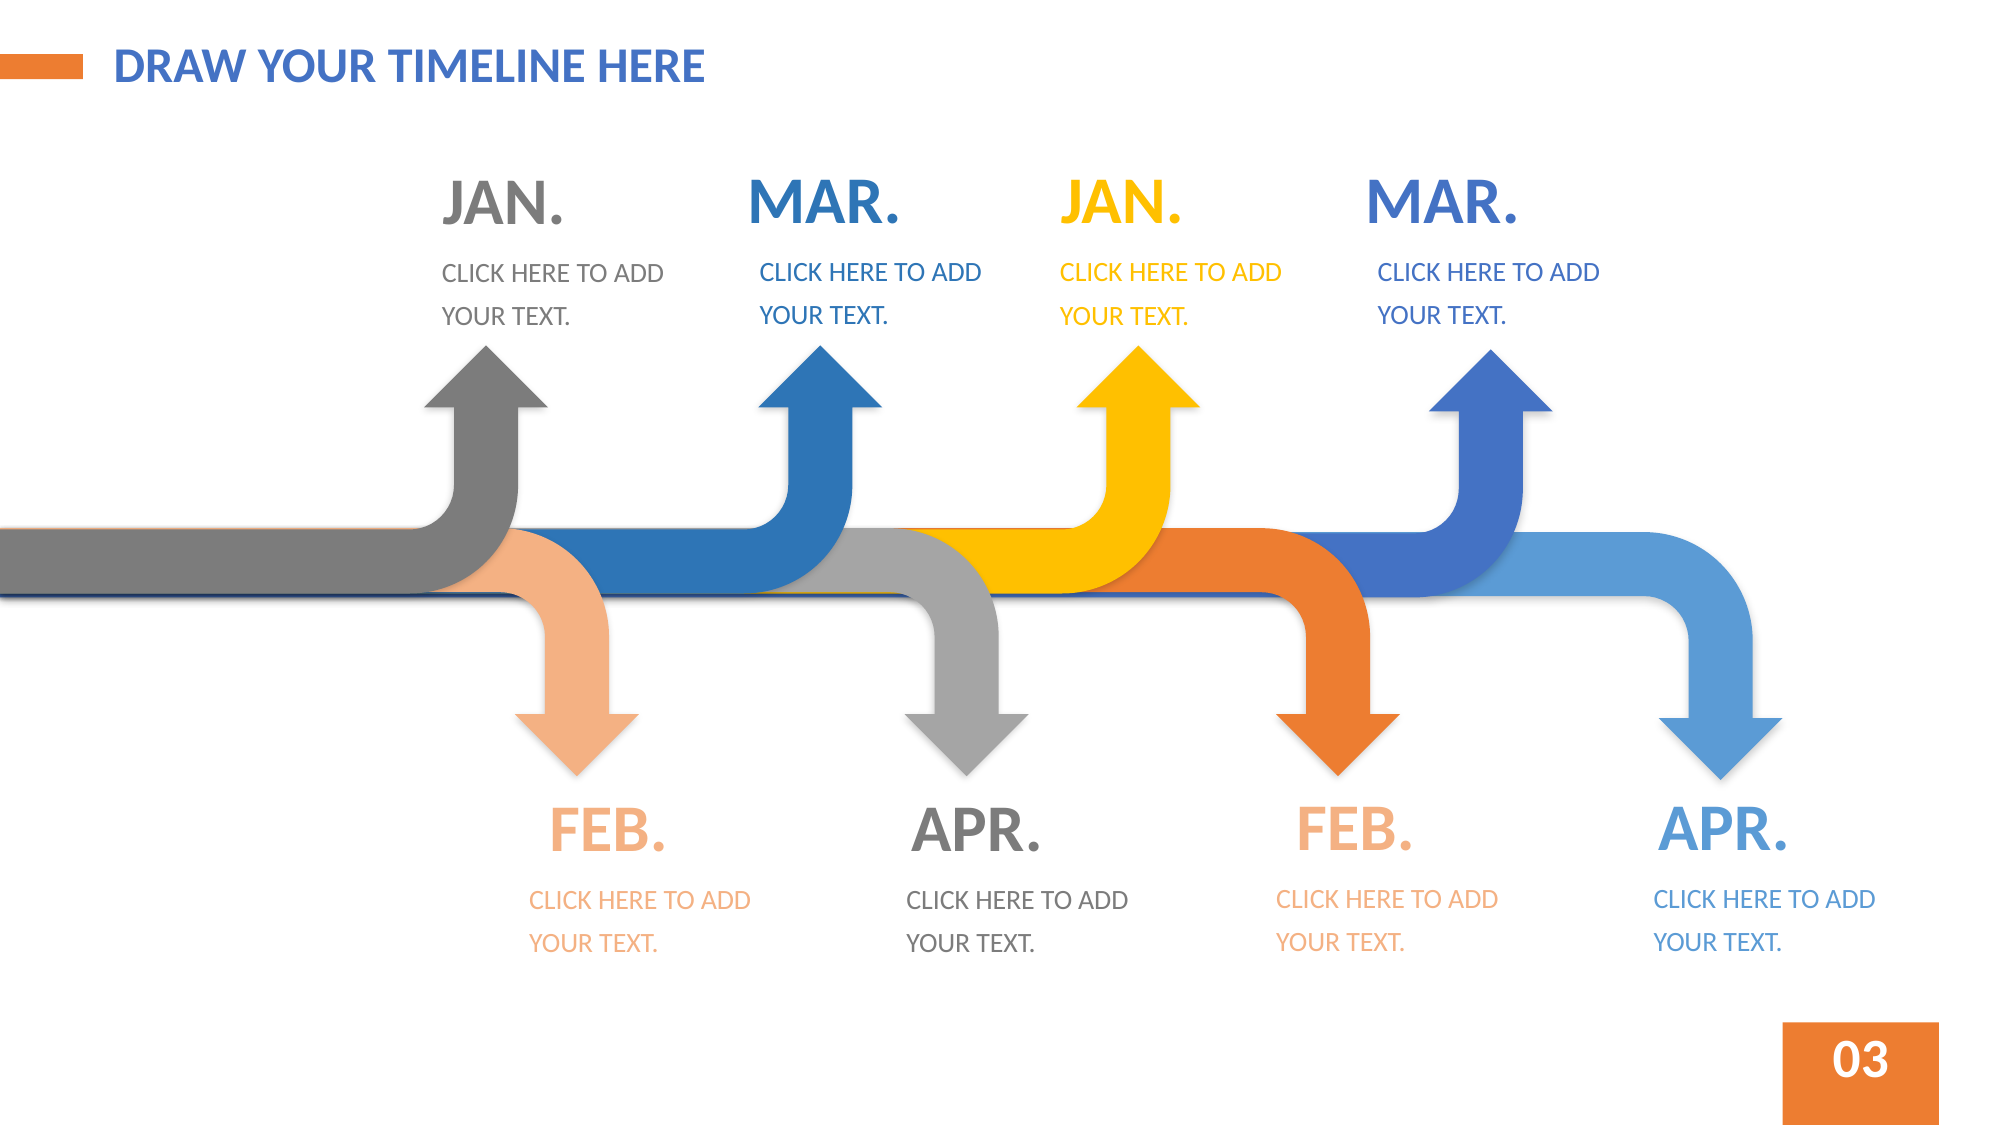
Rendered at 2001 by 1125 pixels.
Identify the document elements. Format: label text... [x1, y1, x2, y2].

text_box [891, 776, 1196, 966]
text_box [1105, 527, 1402, 775]
text_box [786, 527, 1030, 776]
list DRAW YOUR TIMELINE HERE [98, 19, 967, 114]
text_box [514, 776, 819, 966]
text_box [518, 344, 884, 595]
text_box [1462, 531, 1784, 775]
text_box [1296, 348, 1555, 598]
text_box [427, 149, 731, 339]
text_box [731, 148, 1050, 339]
text_box [0, 344, 550, 595]
list 03 [1782, 1022, 1940, 1104]
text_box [1349, 148, 1668, 338]
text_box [1045, 149, 1350, 339]
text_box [1261, 775, 1566, 966]
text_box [1638, 775, 1944, 966]
text_box [910, 344, 1202, 595]
text_box [450, 528, 641, 776]
